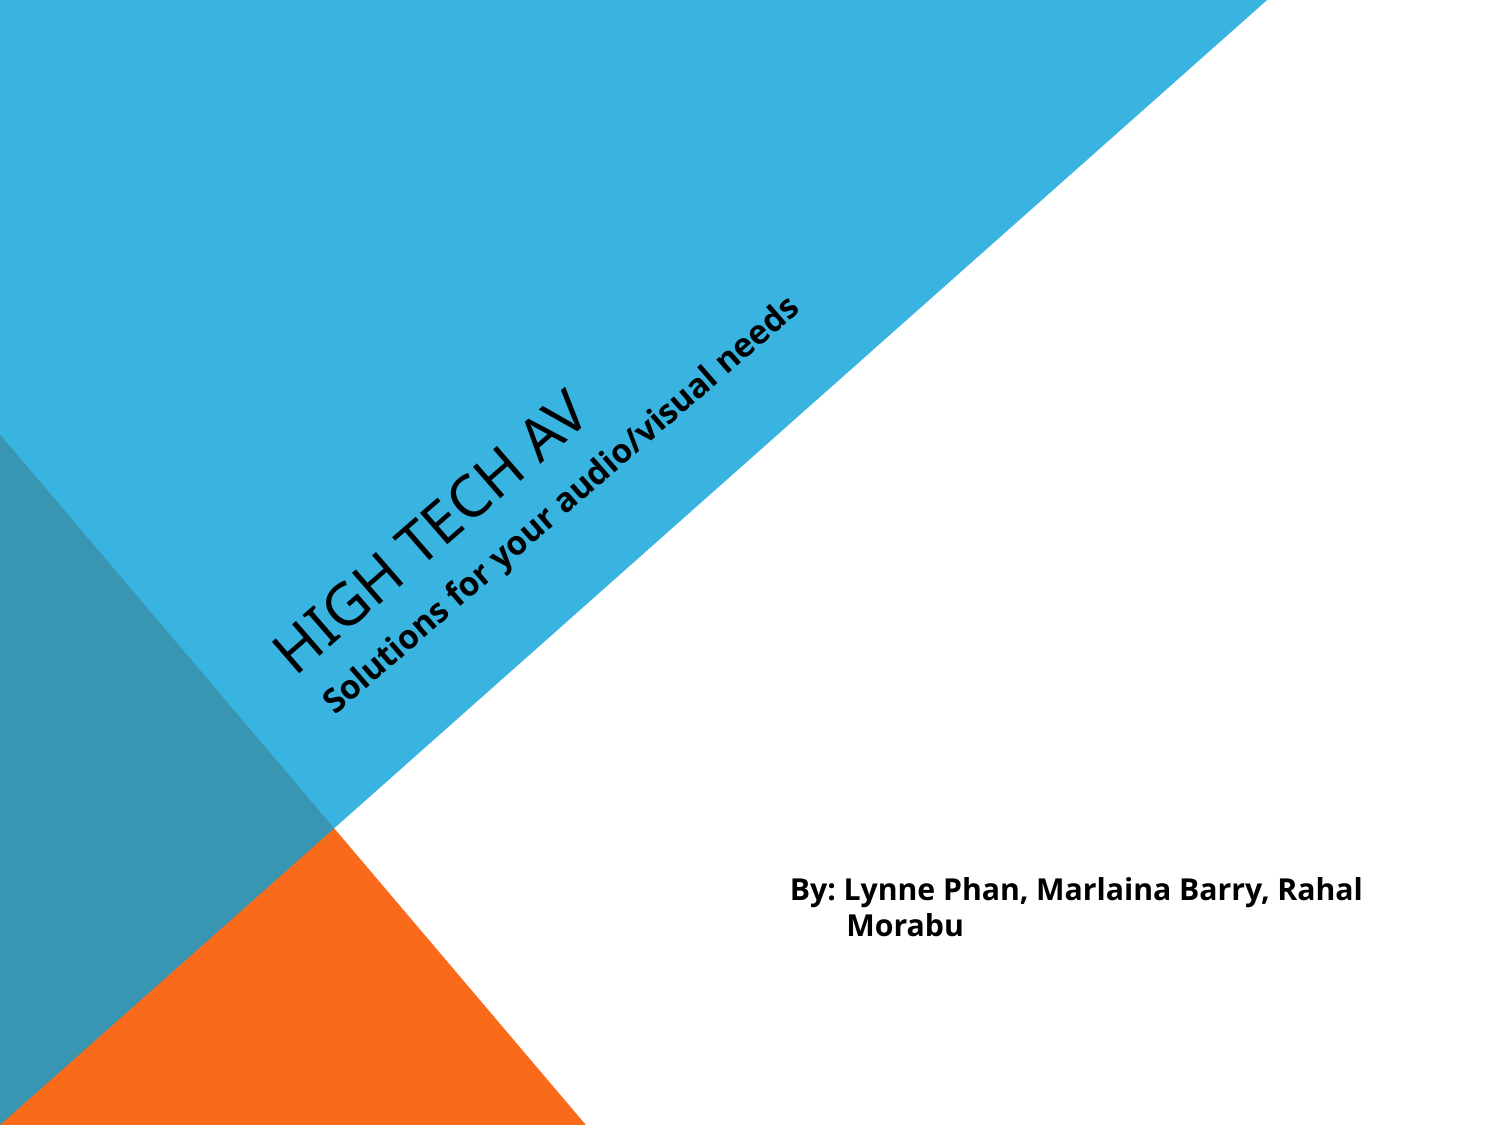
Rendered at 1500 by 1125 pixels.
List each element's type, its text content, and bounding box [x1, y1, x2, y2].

list Solutions for your audio/visual needs [296, 71, 1081, 772]
list By: Lynne Phan, Marlaina Barry, Rahal Morabu [774, 862, 1404, 975]
title High tech av [174, 0, 938, 696]
